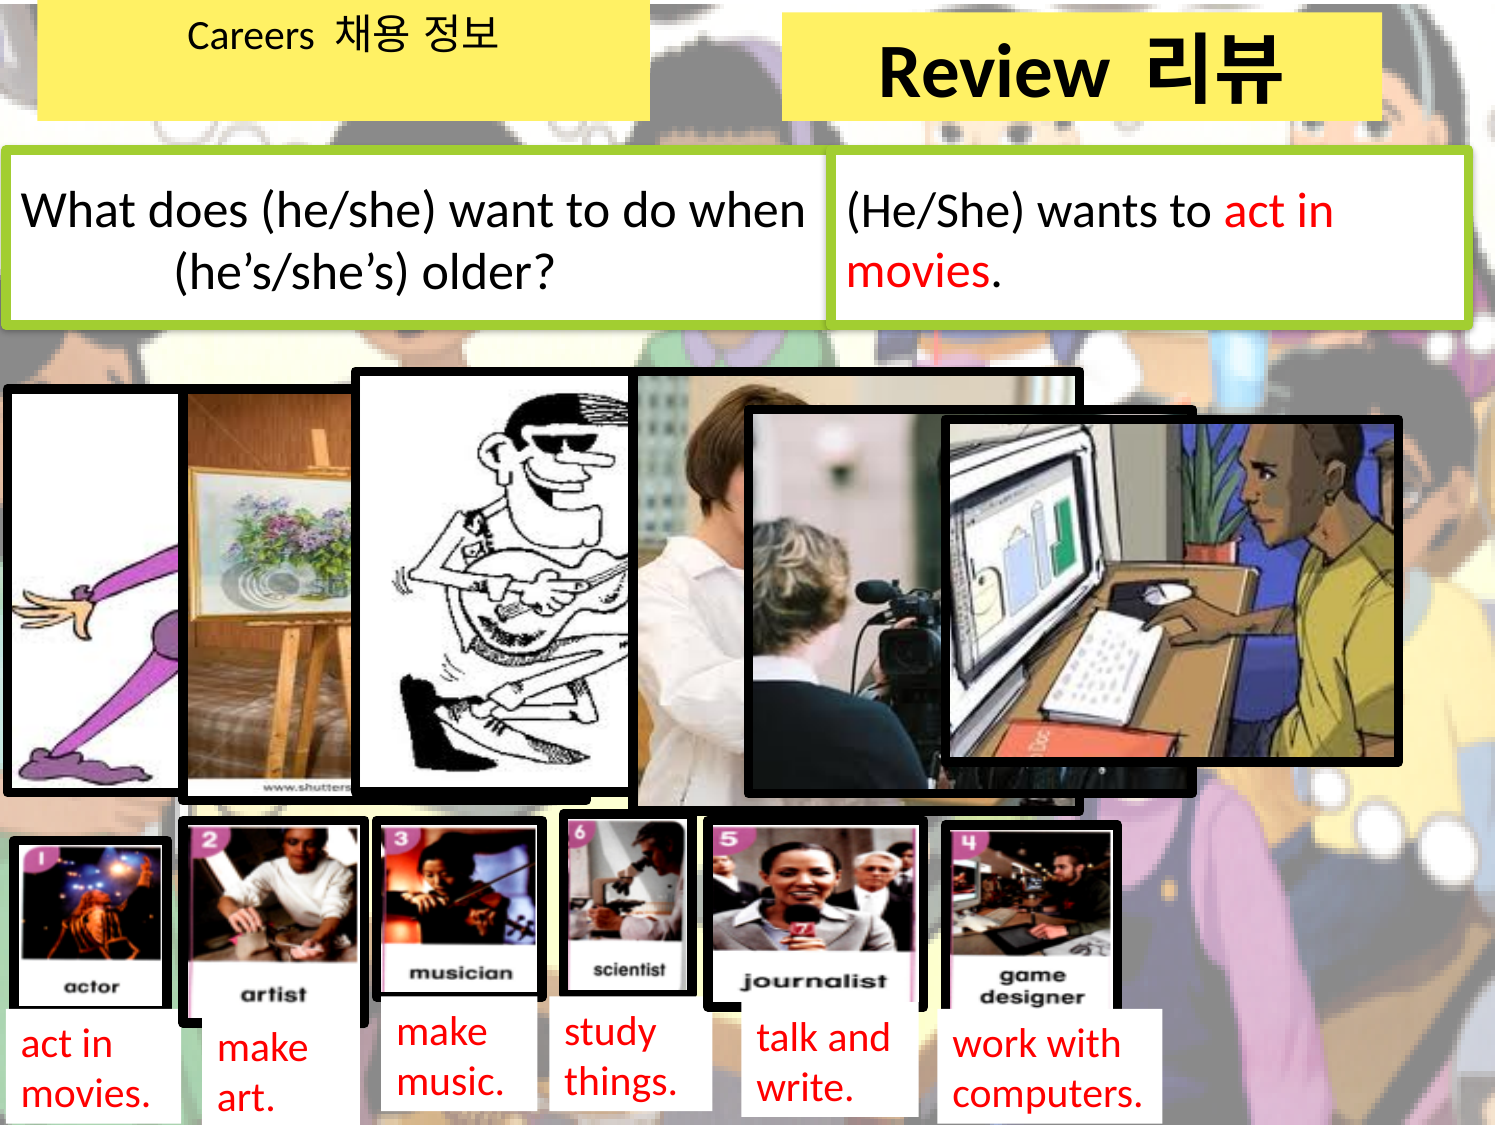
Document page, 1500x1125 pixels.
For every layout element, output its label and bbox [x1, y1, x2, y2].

picture [0, 0, 1500, 1125]
text_box [937, 829, 1163, 1125]
text_box [187, 824, 361, 1125]
text_box [5, 844, 182, 1125]
text_box [712, 824, 919, 1119]
text_box [549, 818, 713, 1113]
text_box [5, 149, 1469, 326]
text_box [380, 824, 538, 1113]
